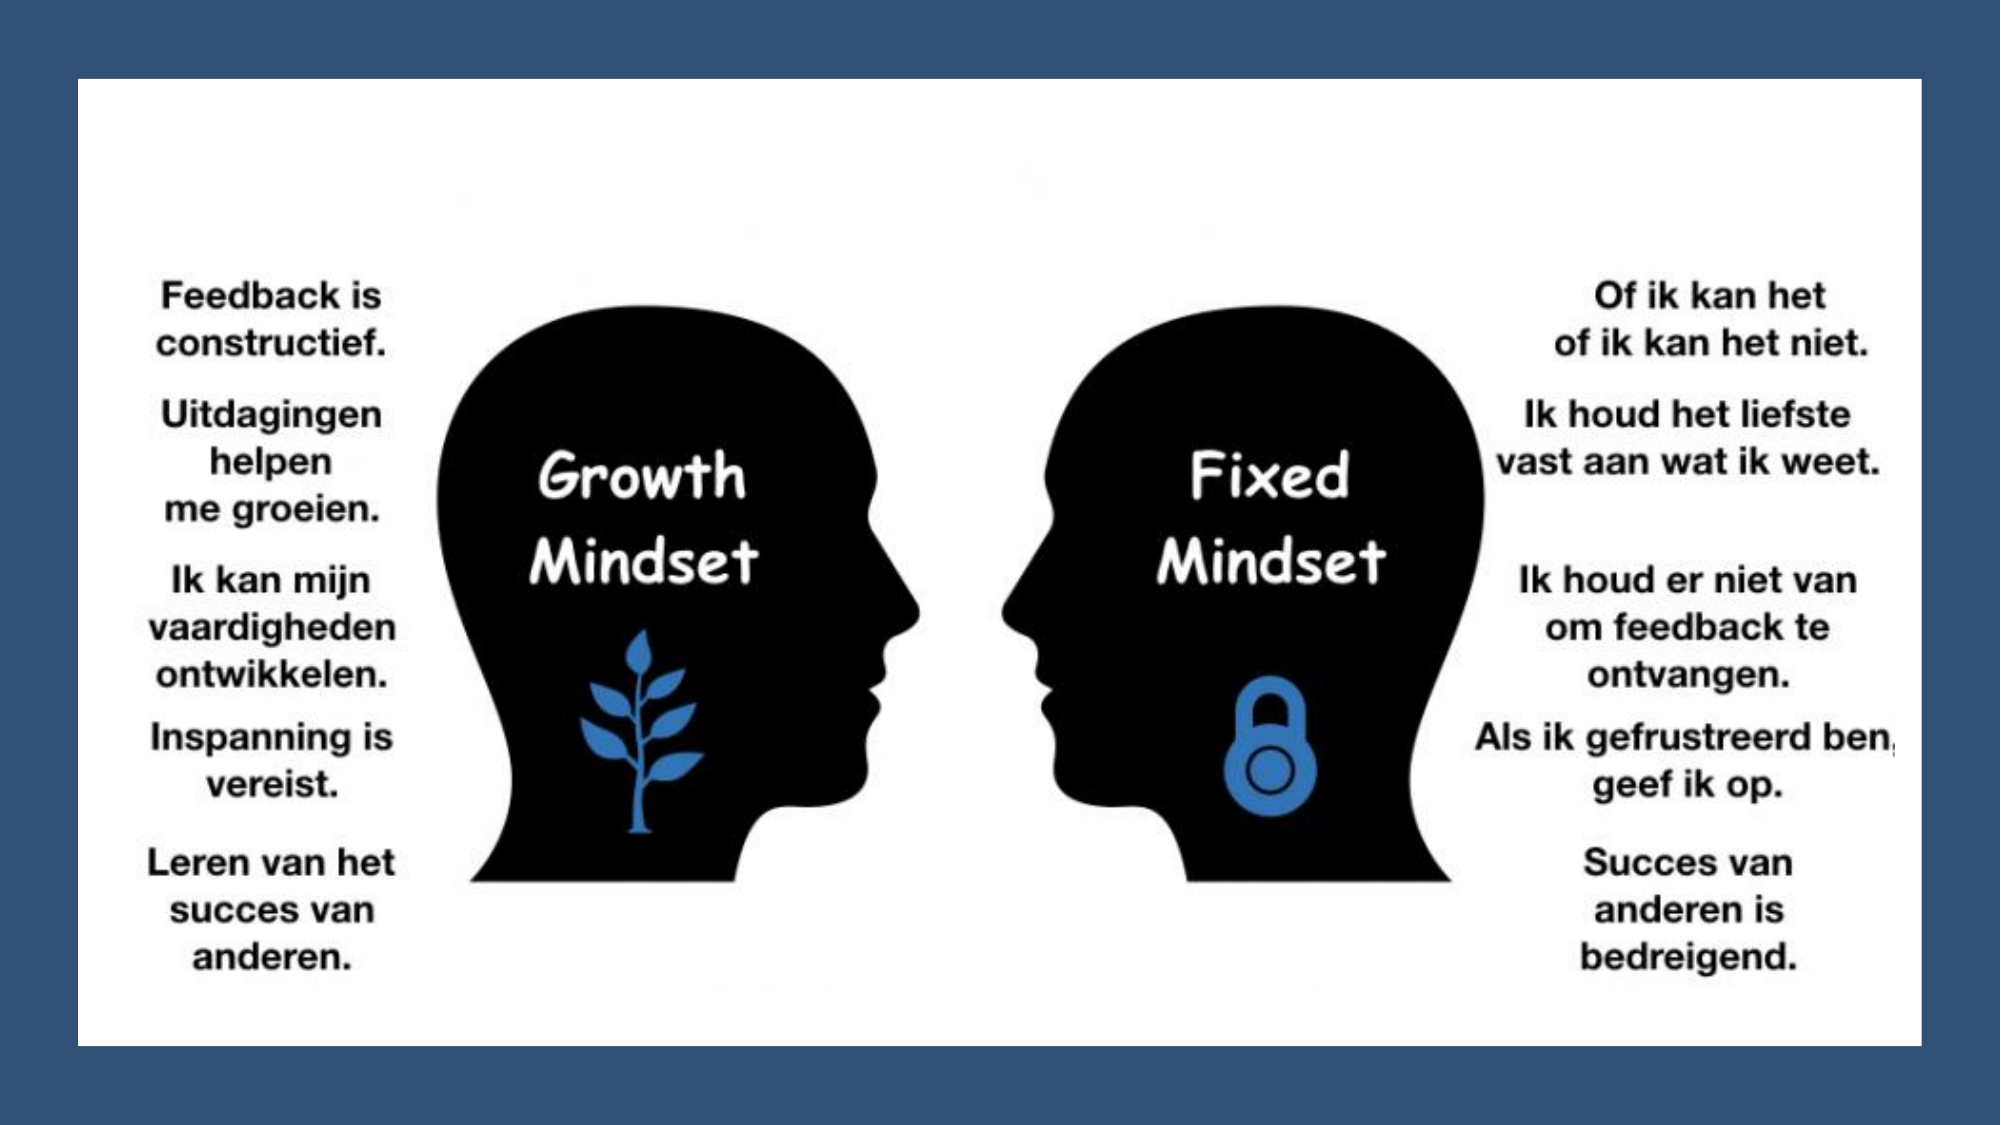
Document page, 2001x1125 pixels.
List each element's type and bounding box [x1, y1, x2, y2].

text_box [0, 0, 2000, 1125]
text_box [77, 78, 1923, 1047]
list [105, 135, 1895, 990]
